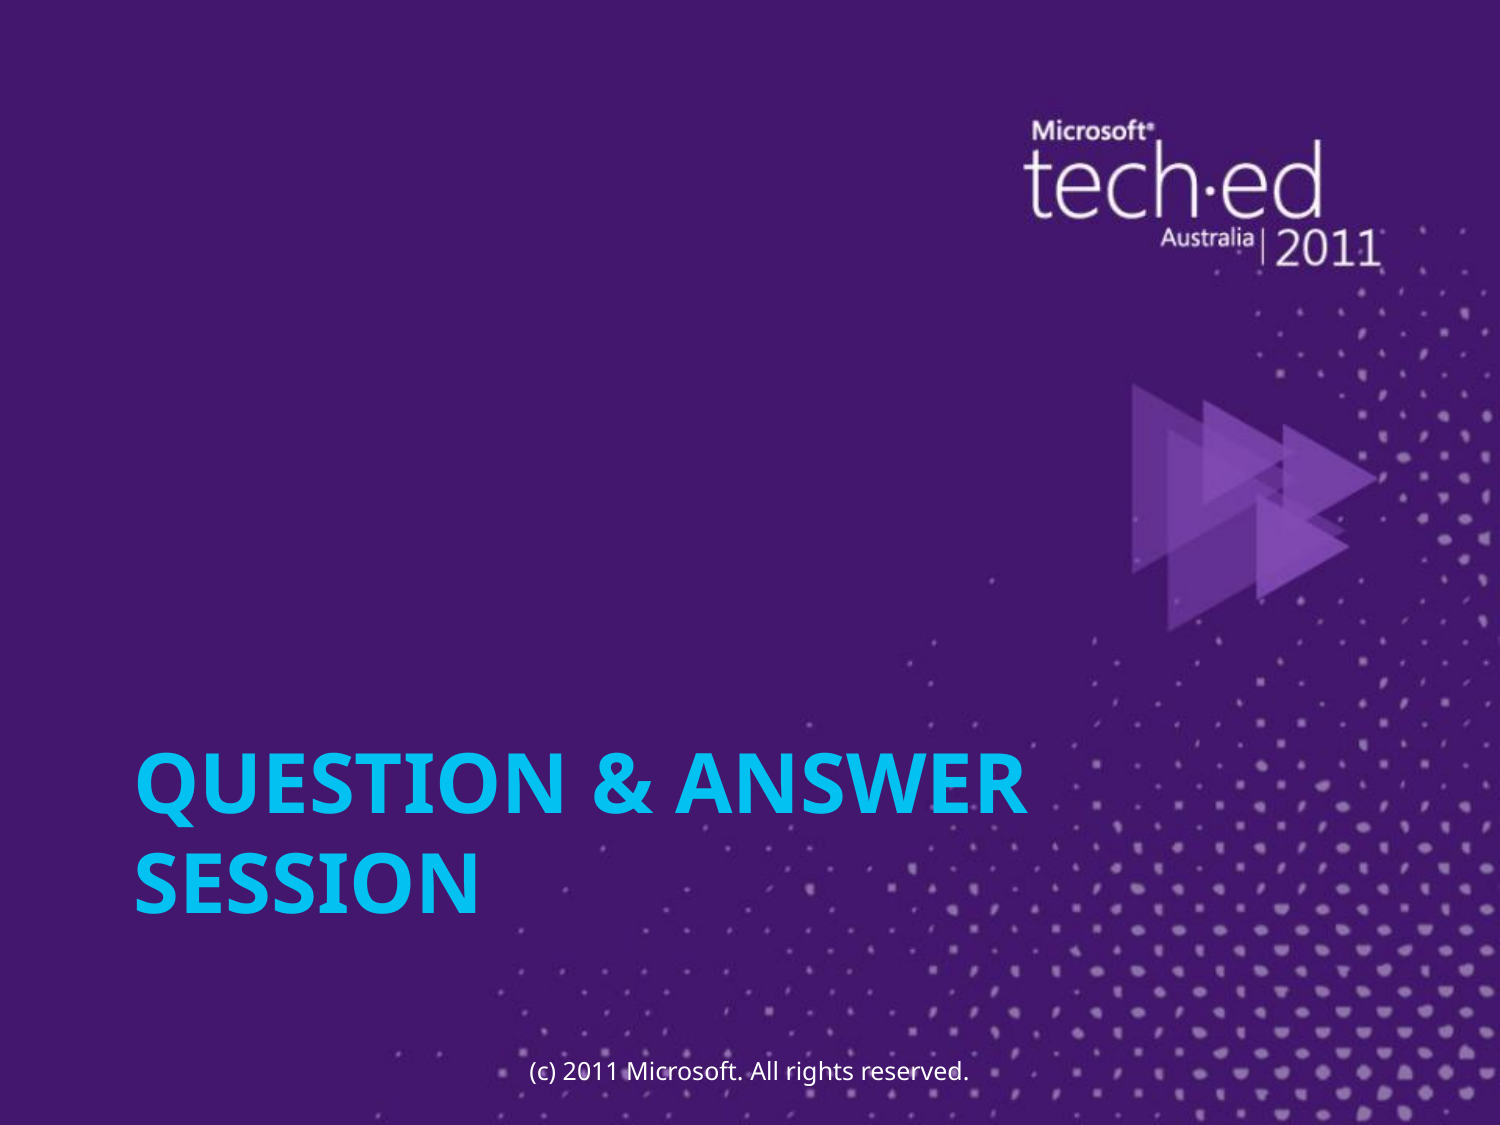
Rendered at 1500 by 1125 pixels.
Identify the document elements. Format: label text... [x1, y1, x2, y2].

title Question & Answer Session [118, 722, 1394, 947]
picture [0, 0, 1500, 1125]
footer (c) 2011 Microsoft. All rights reserved. [512, 1042, 988, 1103]
